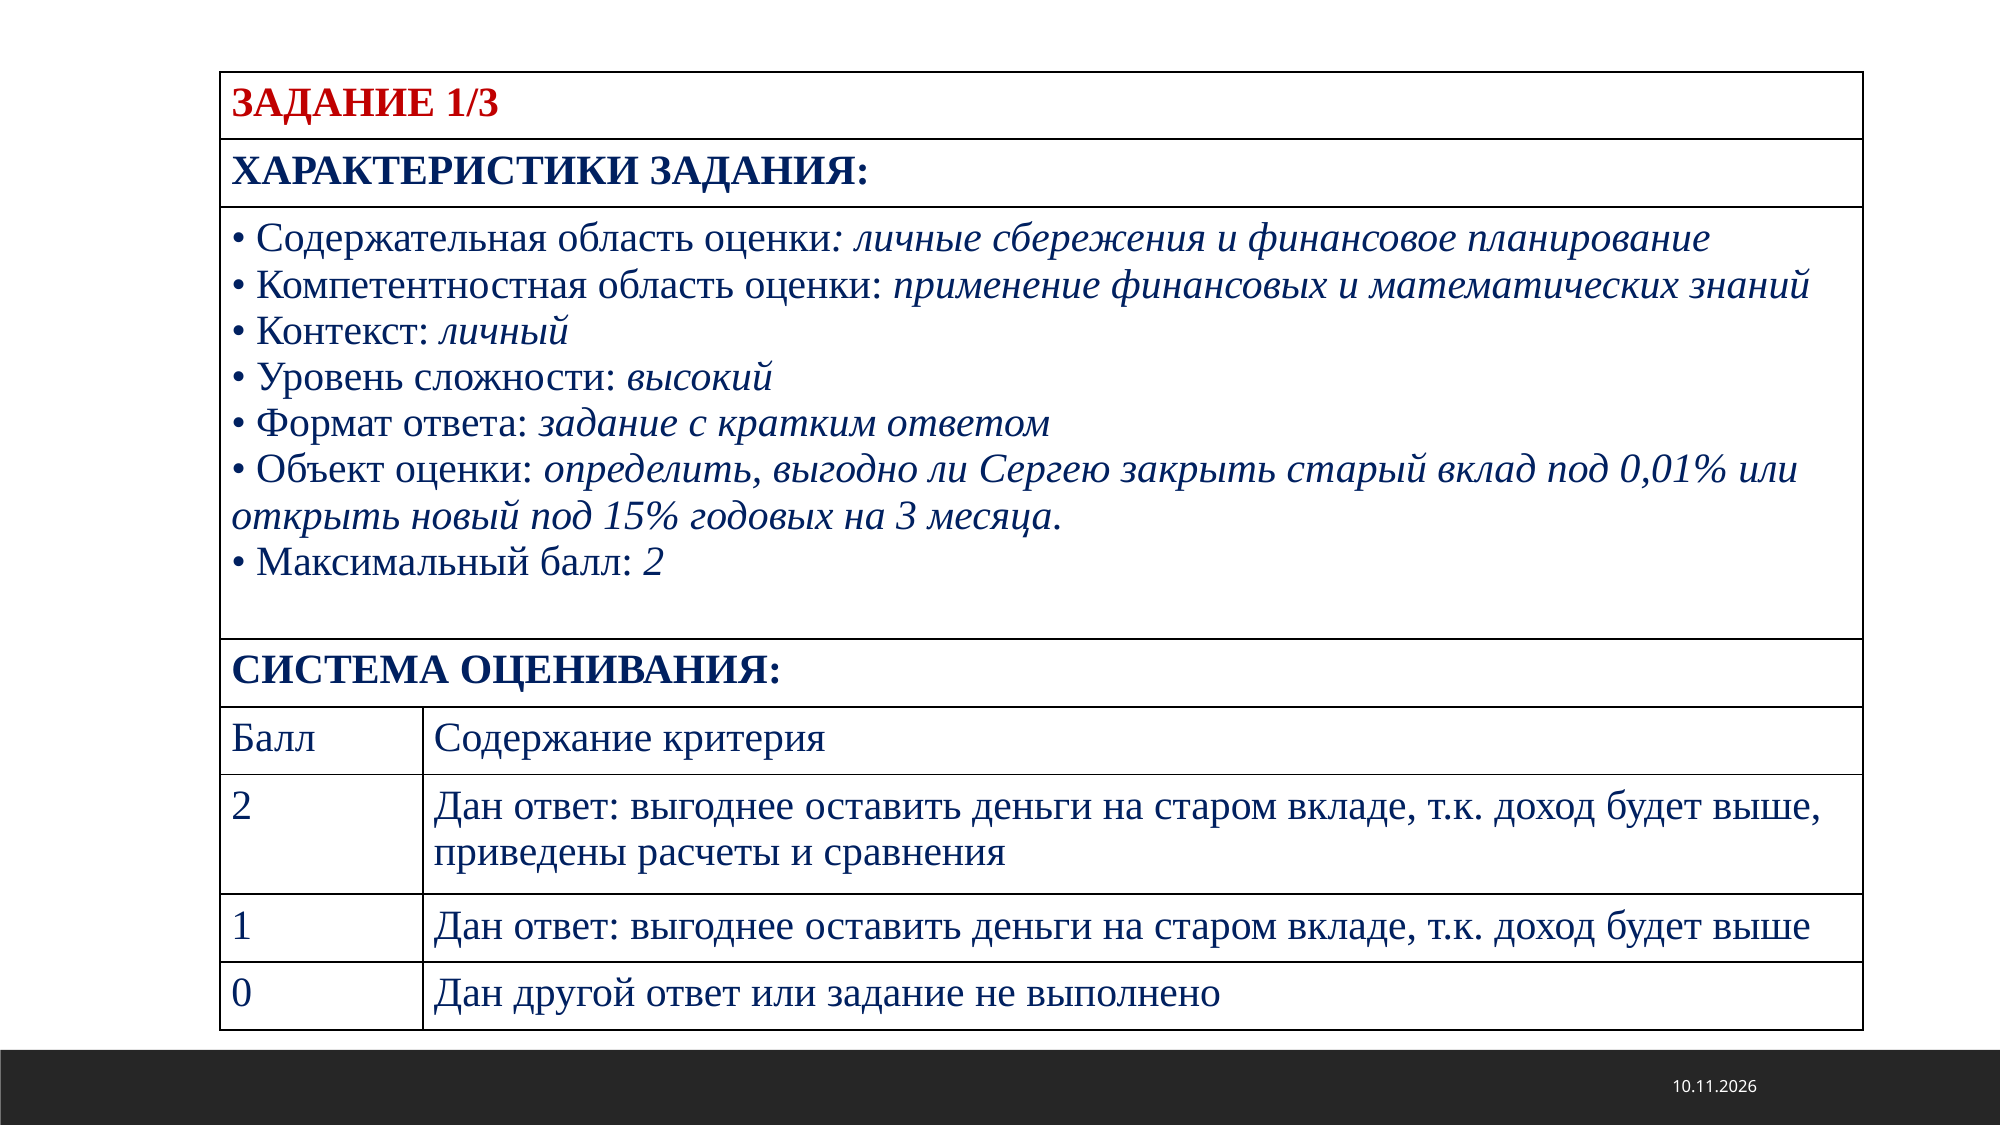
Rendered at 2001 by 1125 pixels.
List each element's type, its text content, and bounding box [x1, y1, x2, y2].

table_cell • Содержательная область оценки: личные сбережения и финансовое планирование • Компетентностная область оценки: применение финансовых и математических знаний • Контекст: личный • Уровень сложности: высокий • Формат ответа: задание с кратким ответом • Объект оценки: определить, выгодно ли Сергею закрыть старый вклад под 0,01% или открыть новый под 15% годовых на 3 месяца. • Максимальный балл: 2 [221, 208, 1862, 638]
table_cell Дан другой ответ или задание не выполнено [424, 963, 1862, 1029]
table_cell 1 [221, 895, 422, 961]
table_cell Дан ответ: выгоднее оставить деньги на старом вкладе, т.к. доход будет выше [424, 895, 1862, 961]
table_cell Дан ответ: выгоднее оставить деньги на старом вкладе, т.к. доход будет выше, приведены расчеты и сравнения [424, 775, 1862, 893]
table_header ЗАДАНИЕ 1/3 [221, 73, 1862, 138]
table_cell 2 [221, 775, 422, 893]
table_cell СИСТЕМА ОЦЕНИВАНИЯ: [221, 640, 1862, 706]
table_cell Содержание критерия [424, 708, 1862, 774]
table_cell Балл [221, 708, 422, 774]
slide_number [1348, 1057, 1773, 1118]
table_cell 0 [221, 963, 422, 1029]
table_cell ХАРАКТЕРИСТИКИ ЗАДАНИЯ: [221, 140, 1862, 206]
